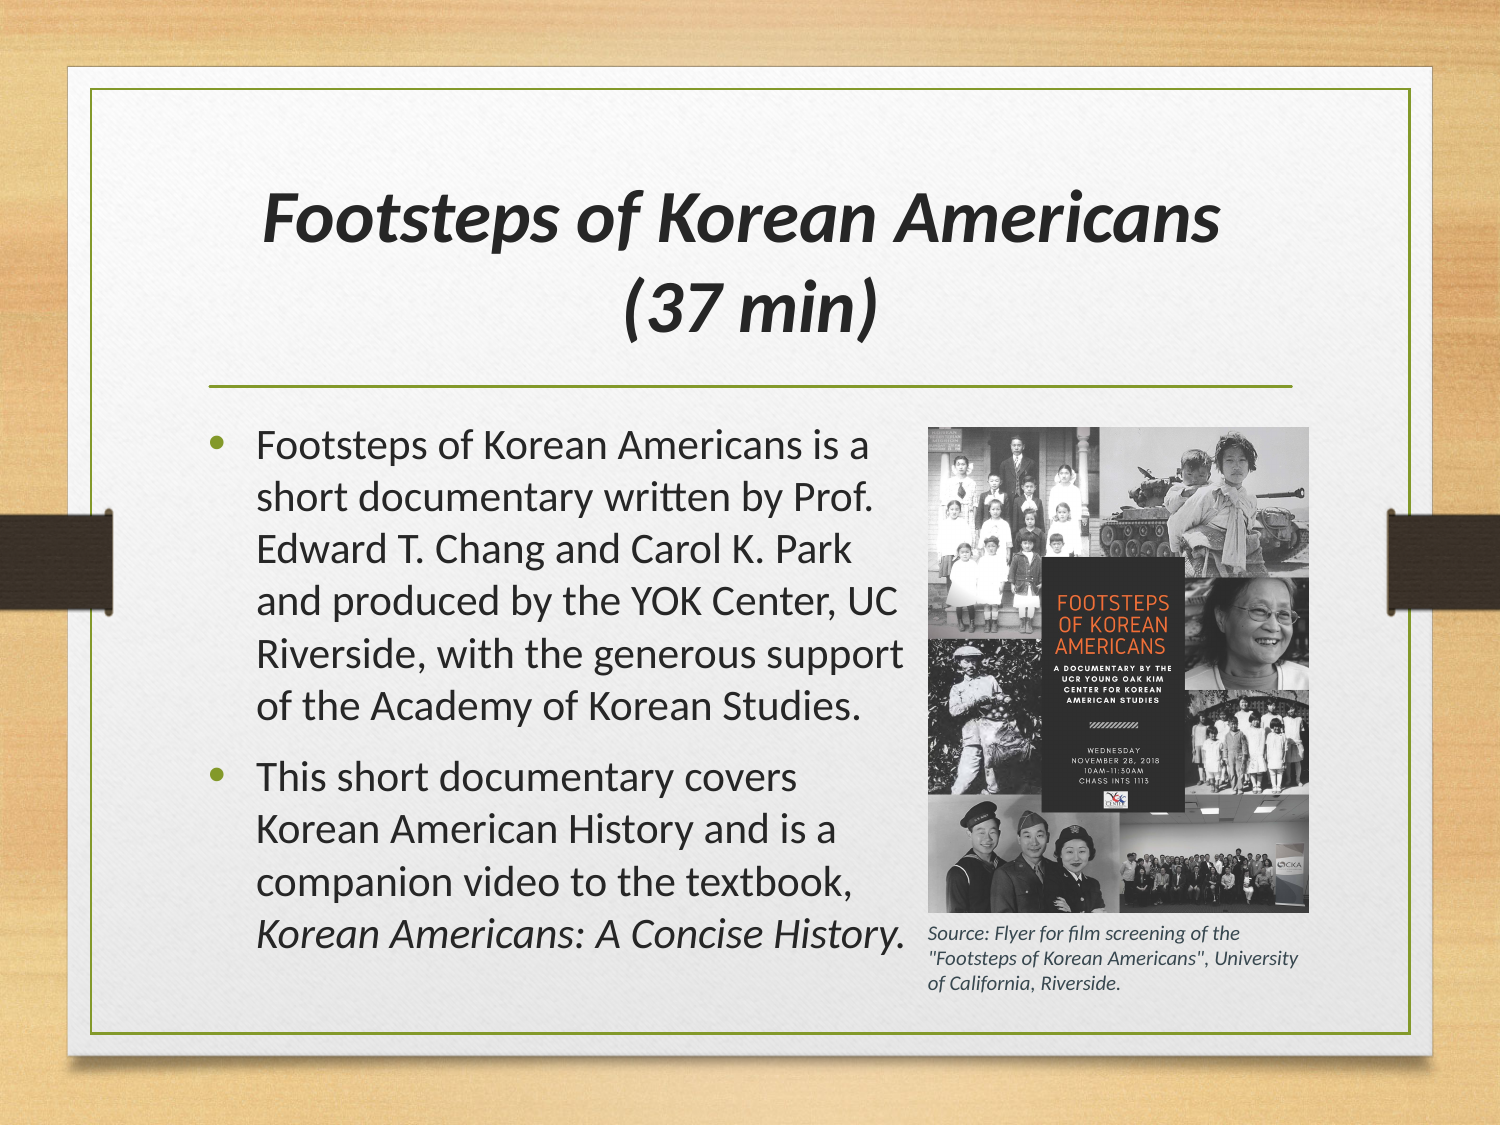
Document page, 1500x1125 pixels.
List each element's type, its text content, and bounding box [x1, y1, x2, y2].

picture [0, 0, 1500, 1125]
list Footsteps of Korean Americans is a short documentary written by Prof. Edward T. Chang and Carol K. Park and produced by the YOK Center, UC Riverside, with the generous support of the Academy of Korean Studies. This short documentary covers Korean American History and is a companion video to the textbook, Korean Americans: A Concise History. [193, 408, 928, 974]
text_box Source: Flyer for film screening of the "Footsteps of Korean Americans", University of California, Riverside. [913, 912, 1324, 1003]
title Footsteps of Korean Americans (37 min) [193, 150, 1309, 365]
